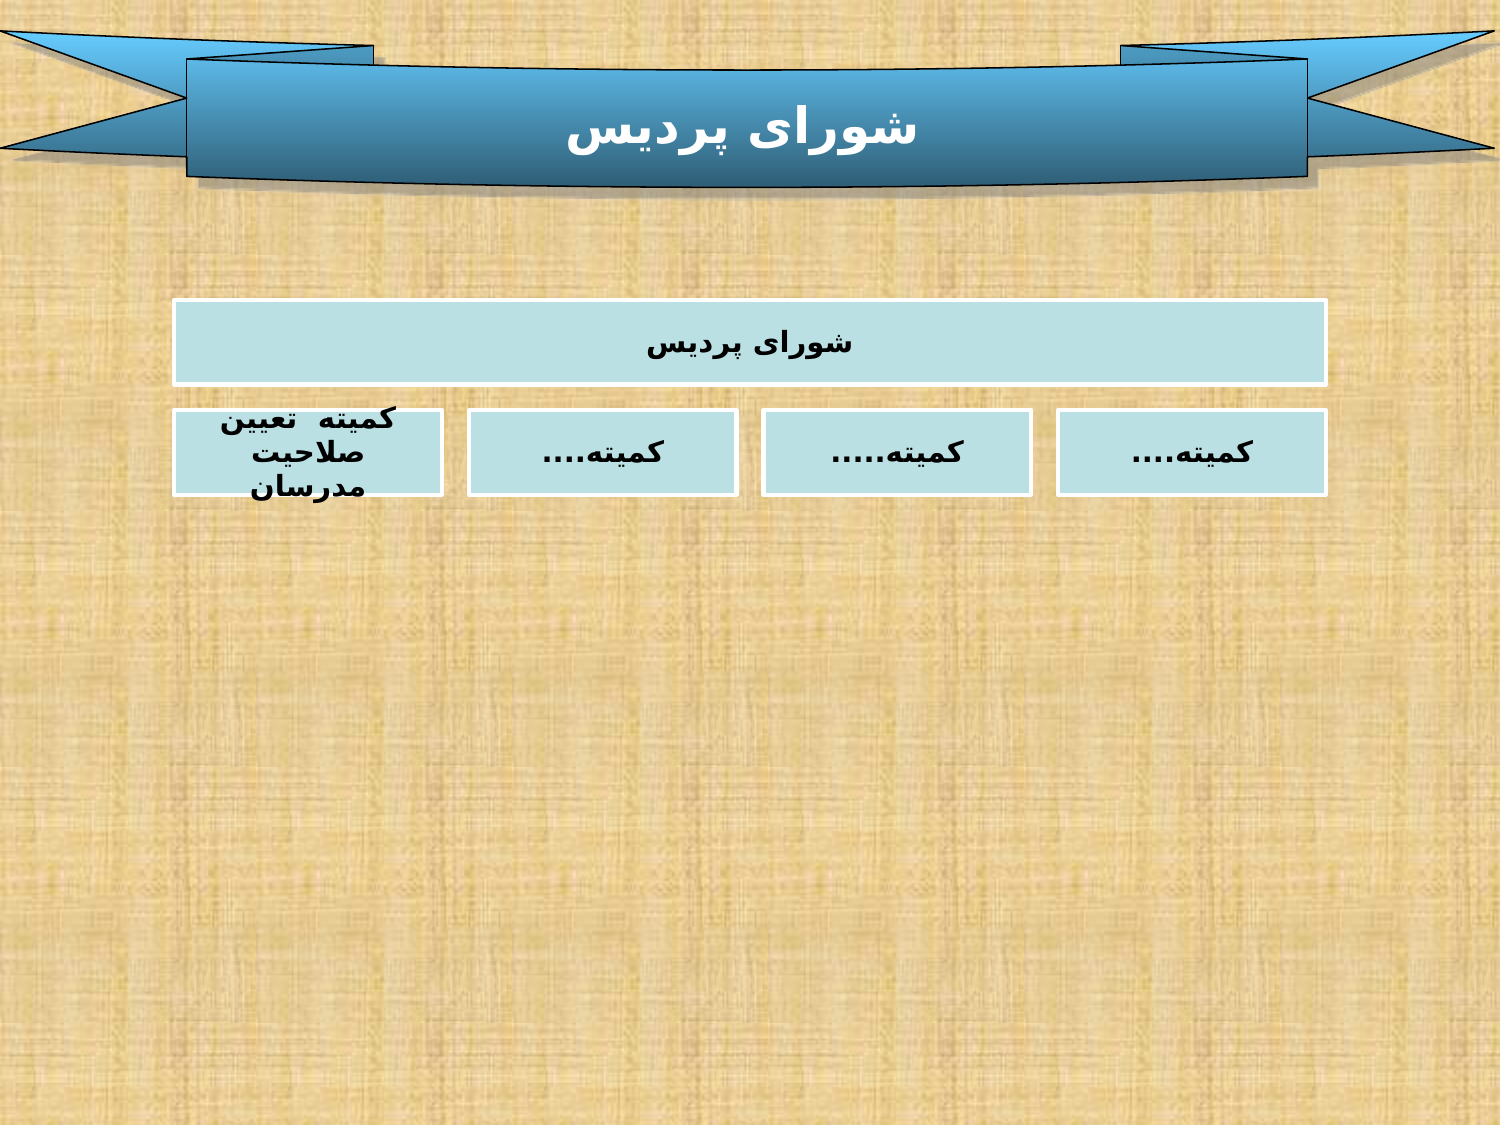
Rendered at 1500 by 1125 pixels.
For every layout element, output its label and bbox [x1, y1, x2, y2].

text_box [0, 0, 1500, 1125]
text_box [29, 299, 1471, 826]
